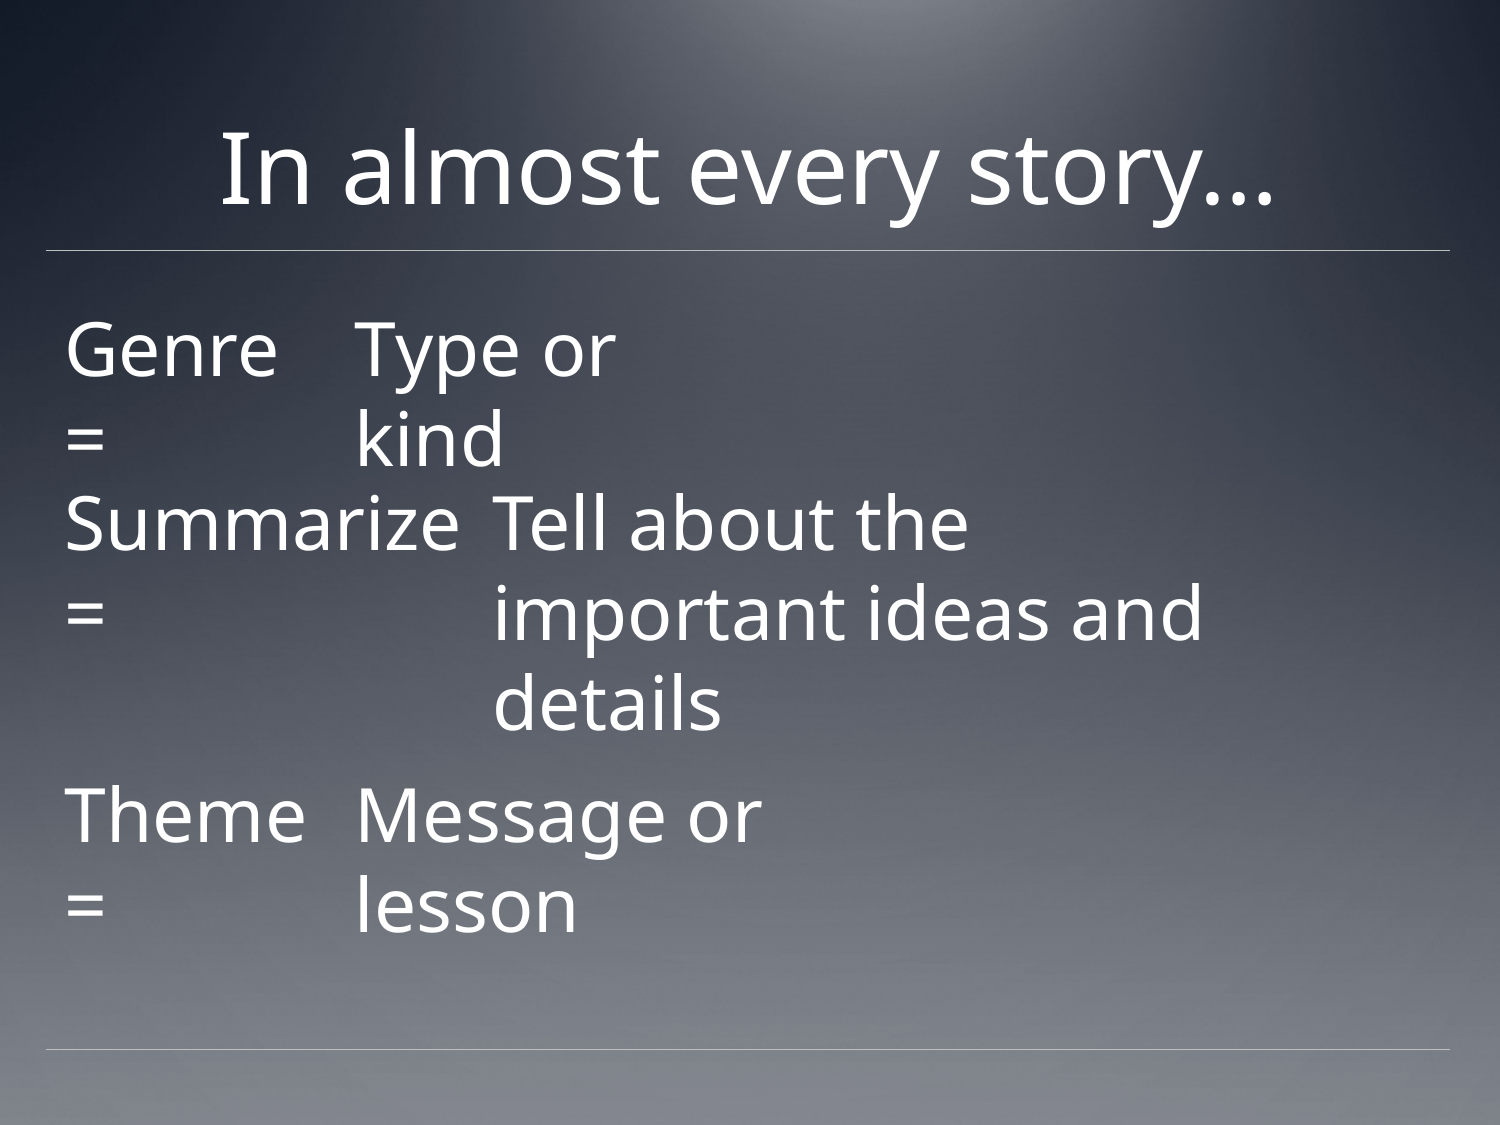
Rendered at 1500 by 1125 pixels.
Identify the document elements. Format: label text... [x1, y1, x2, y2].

text_box Theme= [49, 759, 340, 955]
text_box Summarize= [49, 468, 477, 663]
text_box Message or lesson [340, 759, 948, 955]
text_box Type or kind [340, 293, 777, 468]
title In almost every story… [105, 17, 1394, 233]
text_box Genre= [49, 293, 319, 468]
text_box Tell about the important ideas and details [477, 468, 1344, 753]
